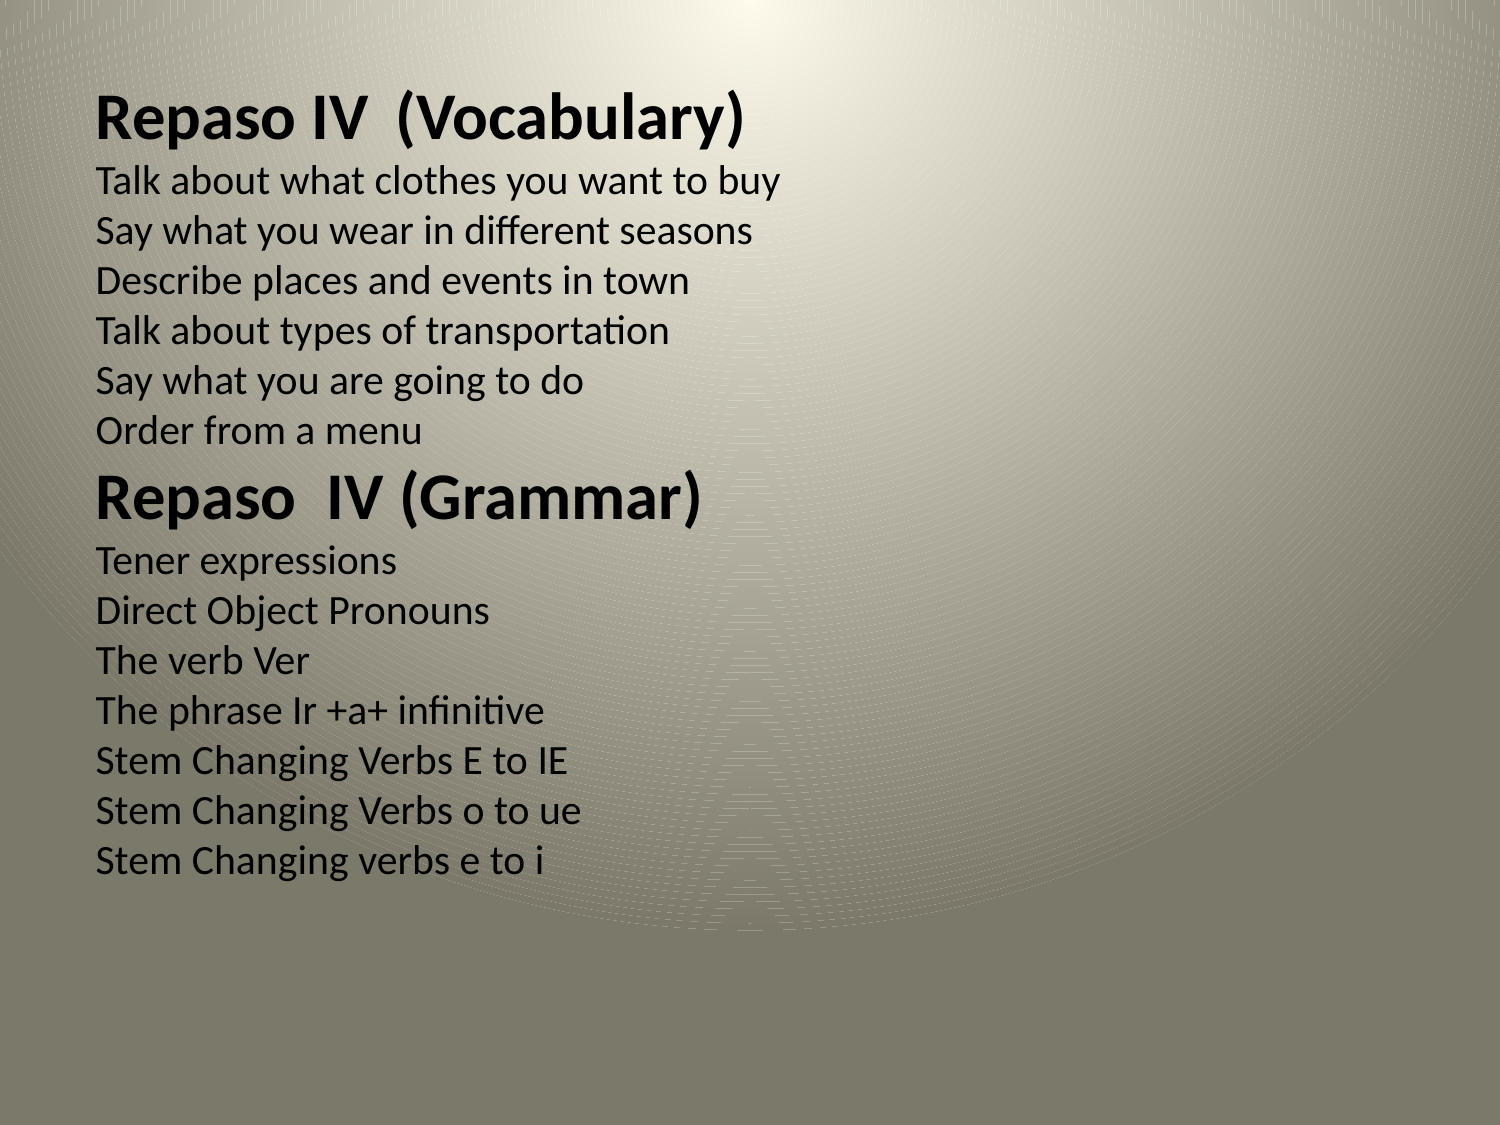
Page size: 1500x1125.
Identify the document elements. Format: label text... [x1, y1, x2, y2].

text_box Repaso IV (Vocabulary) Talk about what clothes you want to buy Say what you wear in different seasons Describe places and events in town Talk about types of transportation Say what you are going to do Order from a menu Repaso IV (Grammar) Tener expressions Direct Object Pronouns The verb Ver The phrase Ir +a+ infinitive Stem Changing Verbs E to IE Stem Changing Verbs o to ue Stem Changing verbs e to i [80, 65, 1317, 971]
